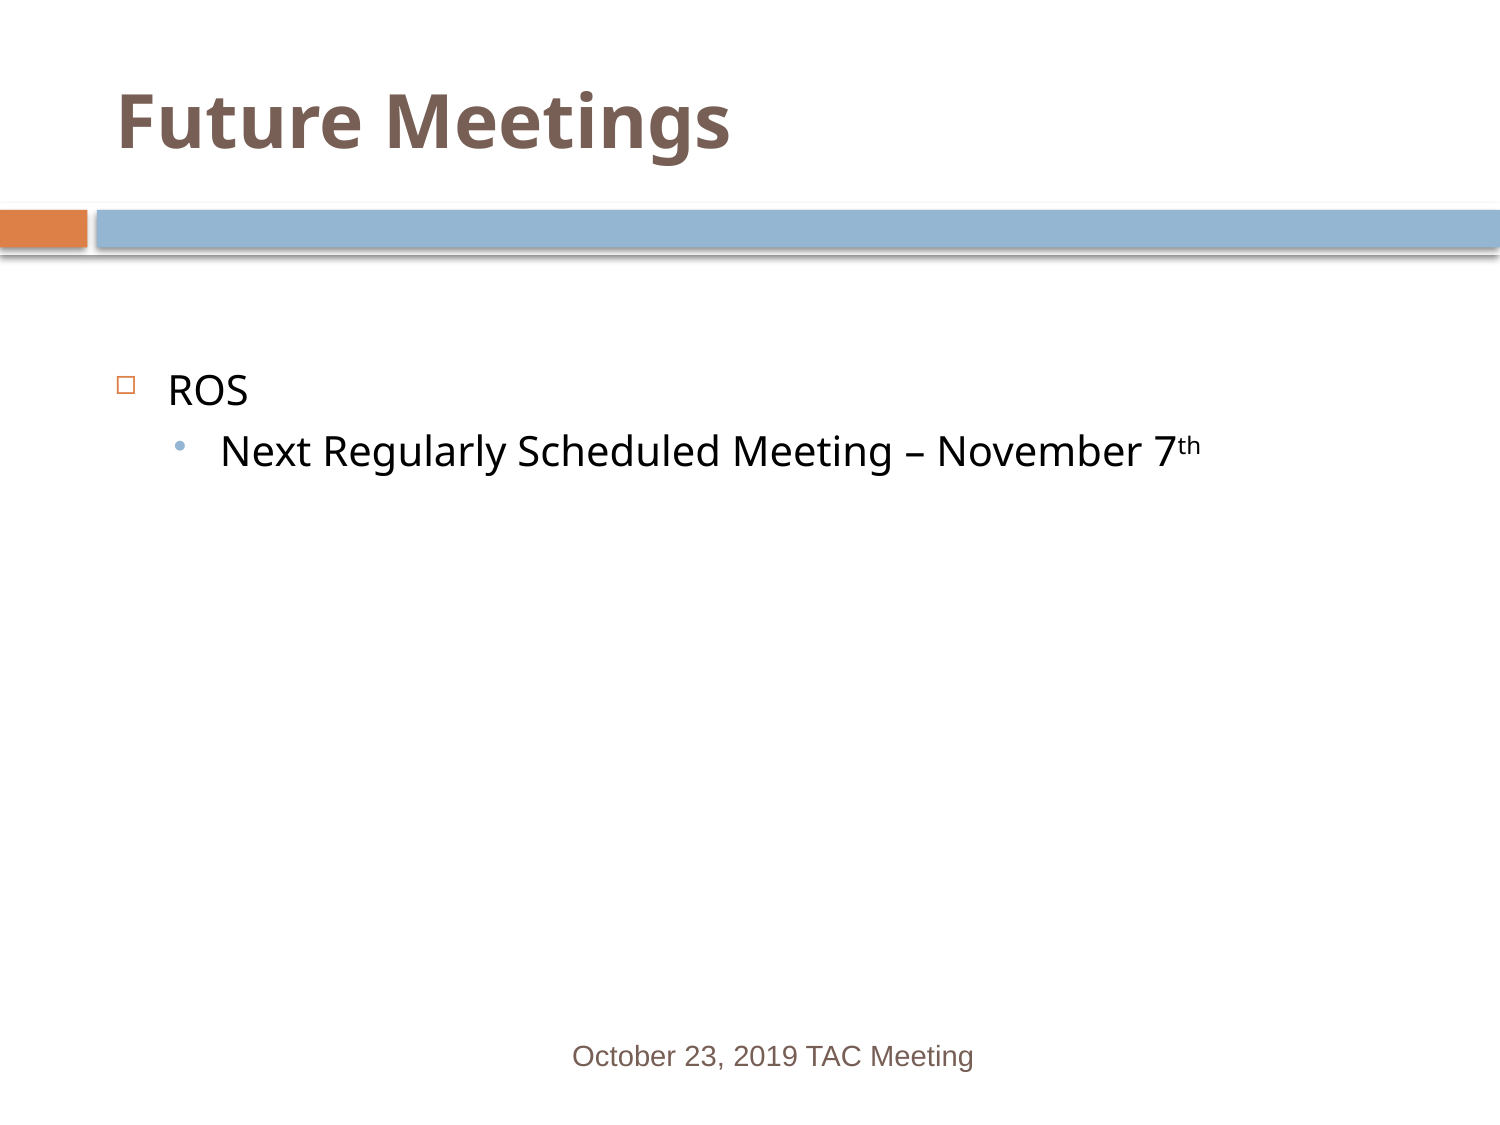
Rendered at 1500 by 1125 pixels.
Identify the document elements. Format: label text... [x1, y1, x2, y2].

title Future Meetings [100, 37, 1439, 201]
list ROS Next Regularly Scheduled Meeting – November 7th [99, 355, 1438, 1001]
footer October 23, 2019 TAC Meeting [99, 1025, 990, 1085]
